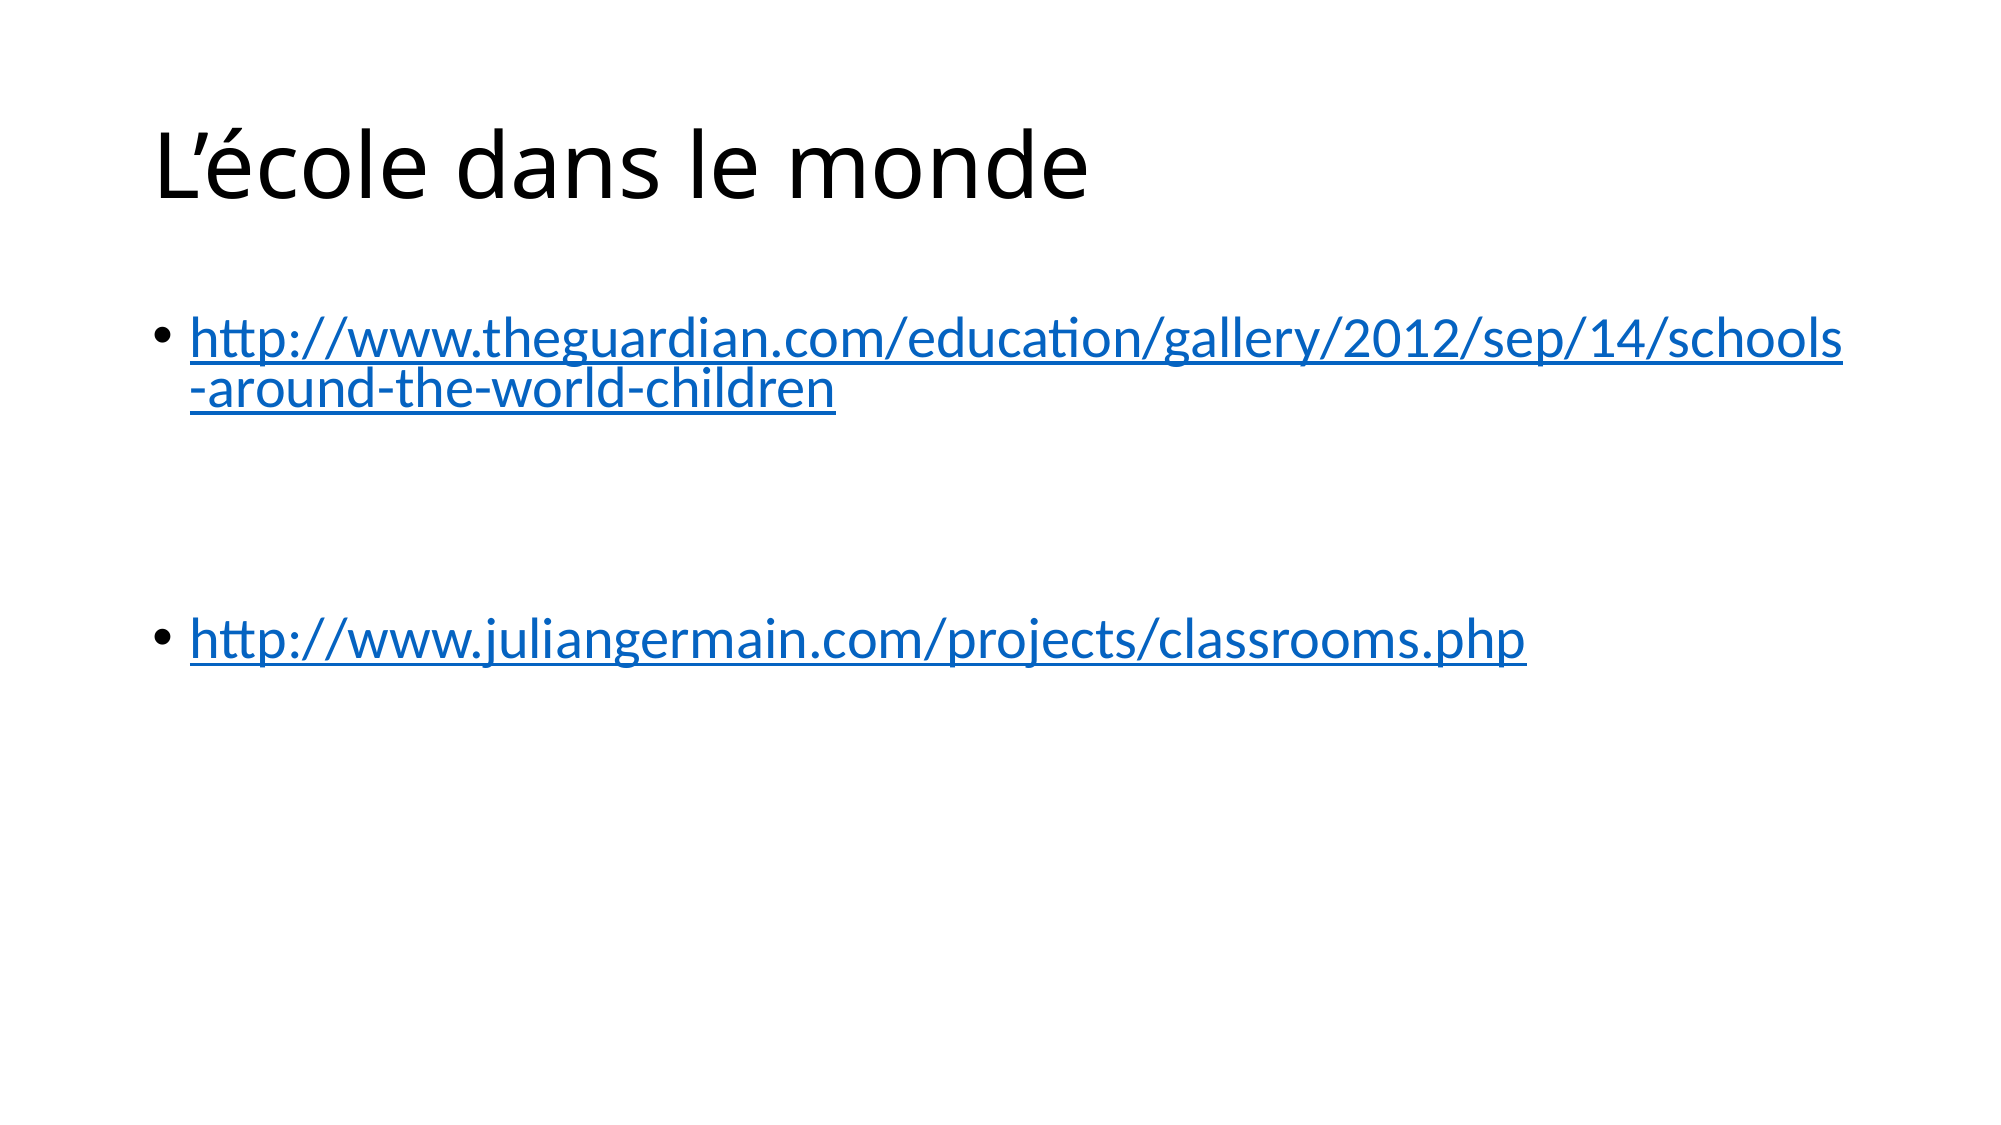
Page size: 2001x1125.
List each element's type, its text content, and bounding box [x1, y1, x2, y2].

list http://www.theguardian.com/education/gallery/2012/sep/14/schools-around-the-world-children http://www.juliangermain.com/projects/classrooms.php [137, 299, 1863, 1014]
title L’école dans le monde [137, 59, 1863, 278]
